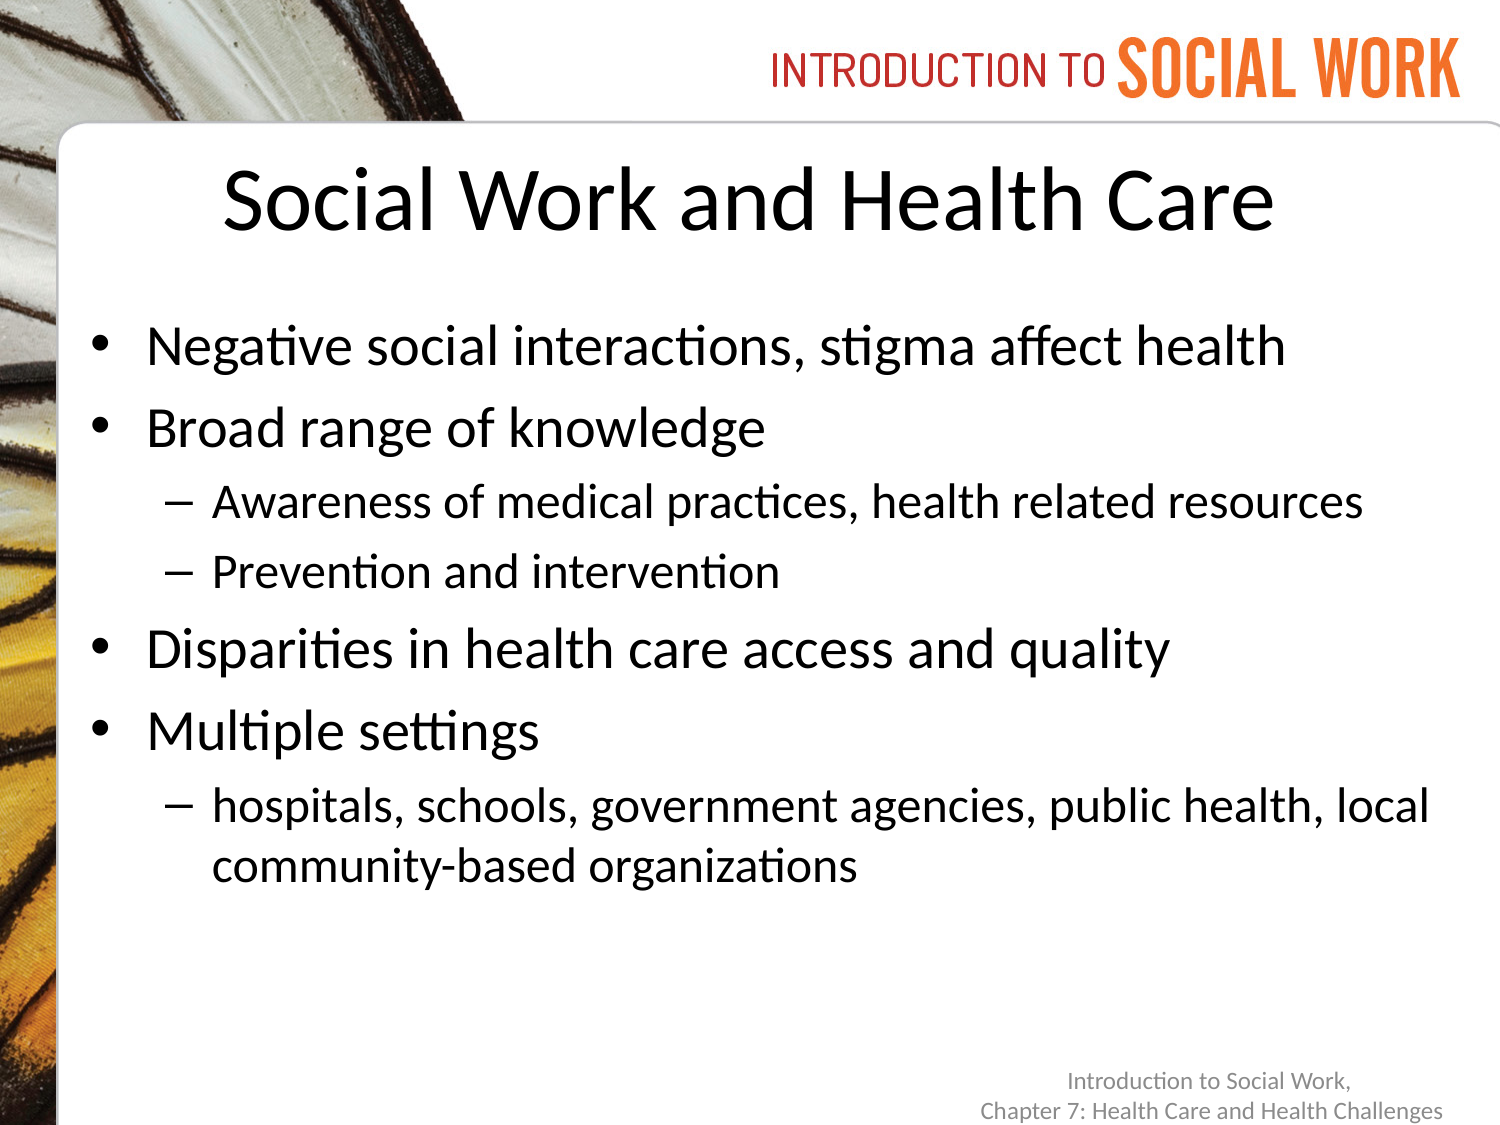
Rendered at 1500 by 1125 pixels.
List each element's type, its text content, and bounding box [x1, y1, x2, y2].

picture [0, 0, 1500, 1125]
title Social Work and Health Care [75, 99, 1425, 288]
footer Introduction to Social Work, Chapter 7: Health Care and Health Challenges [950, 1065, 1475, 1125]
list Negative social interactions, stigma affect health Broad range of knowledge Awareness of medical practices, health related resources Prevention and intervention Disparities in health care access and quality Multiple settings hospitals, schools, government agencies, public health, local community-based organizations [75, 299, 1500, 1050]
